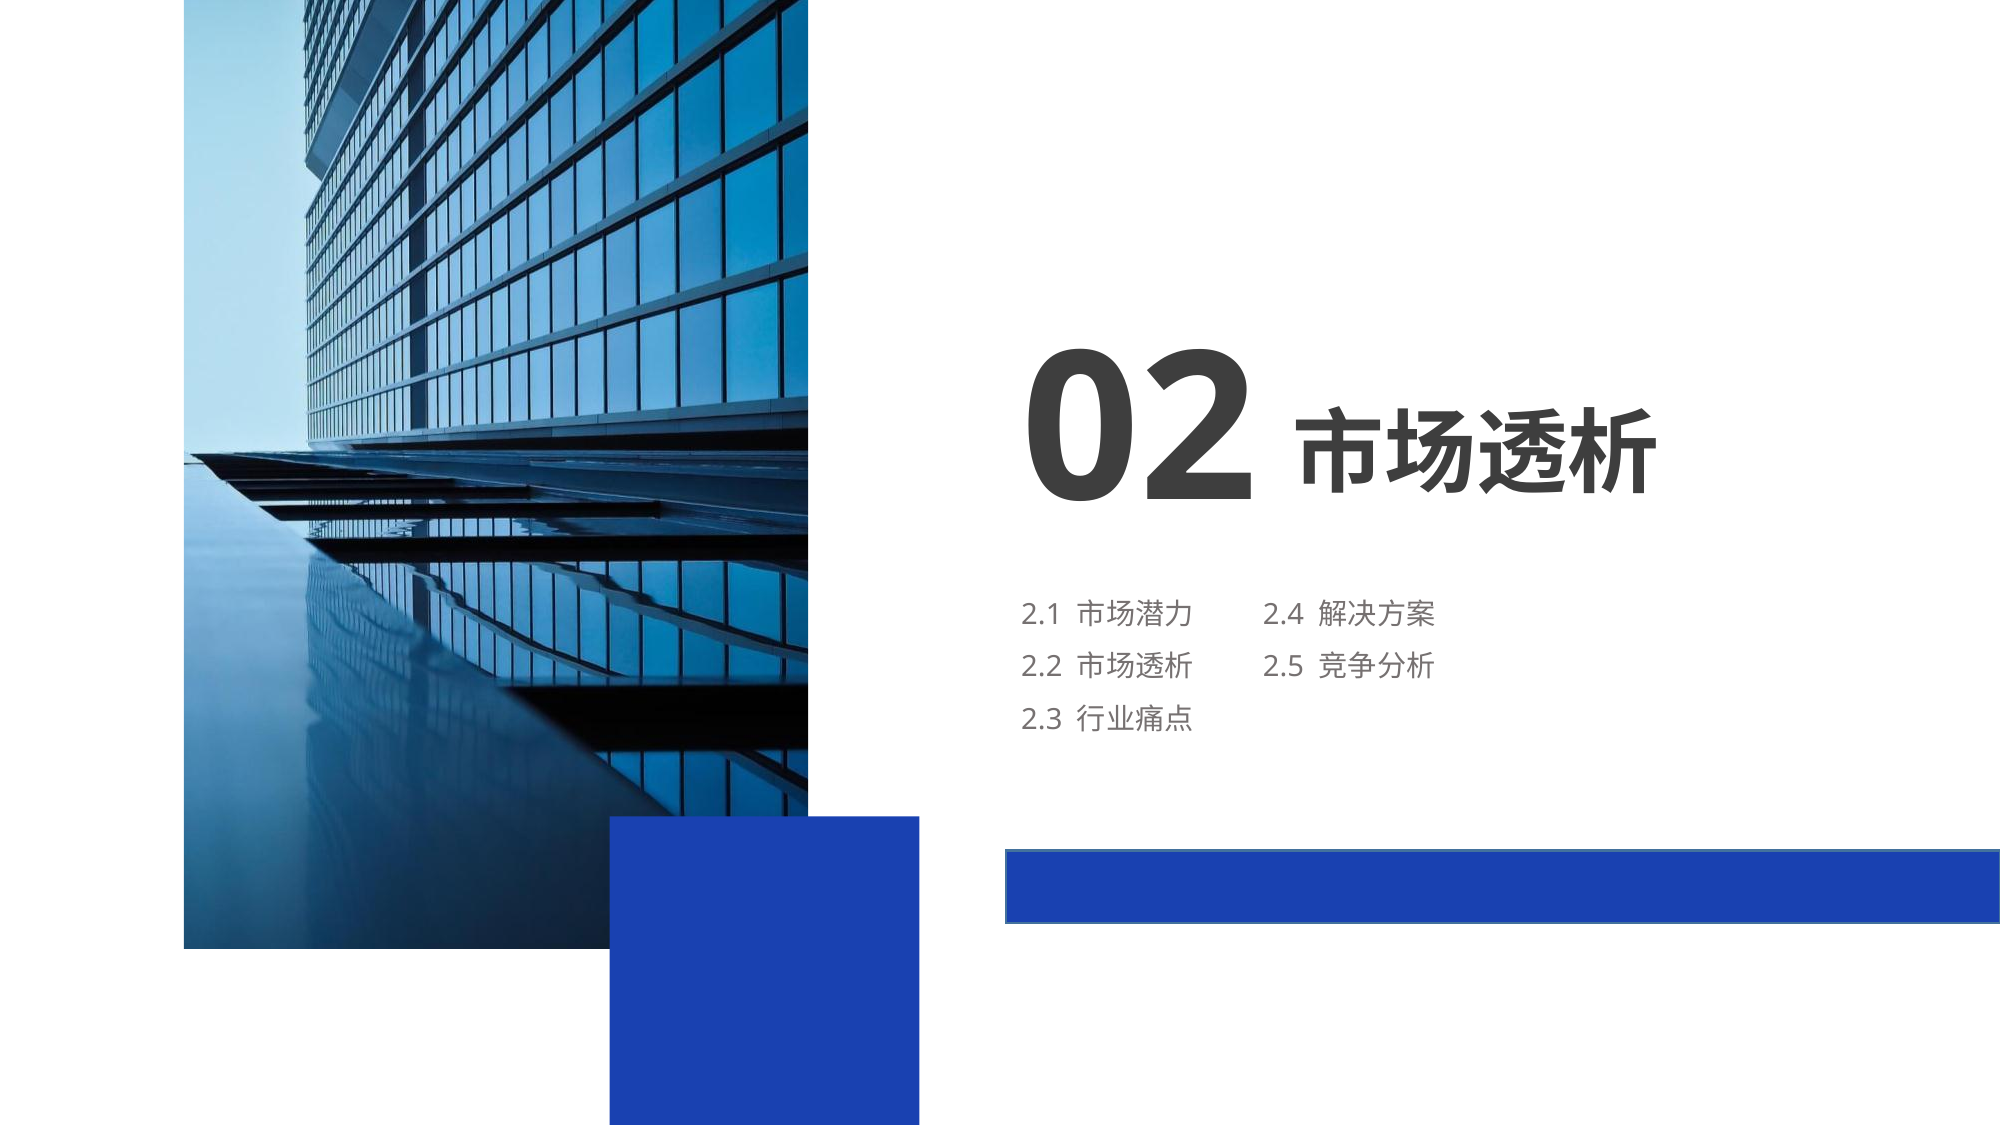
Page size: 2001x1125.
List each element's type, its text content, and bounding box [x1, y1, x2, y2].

text_box [609, 815, 920, 1125]
picture [183, 0, 809, 949]
text_box 2.4 解决方案 2.5 竞争分析 [1248, 570, 1526, 848]
text_box [1005, 849, 2000, 924]
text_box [1006, 276, 1921, 552]
text_box 2.1 市场潜力 2.2 市场透析 2.3 行业痛点 [1006, 570, 1284, 900]
